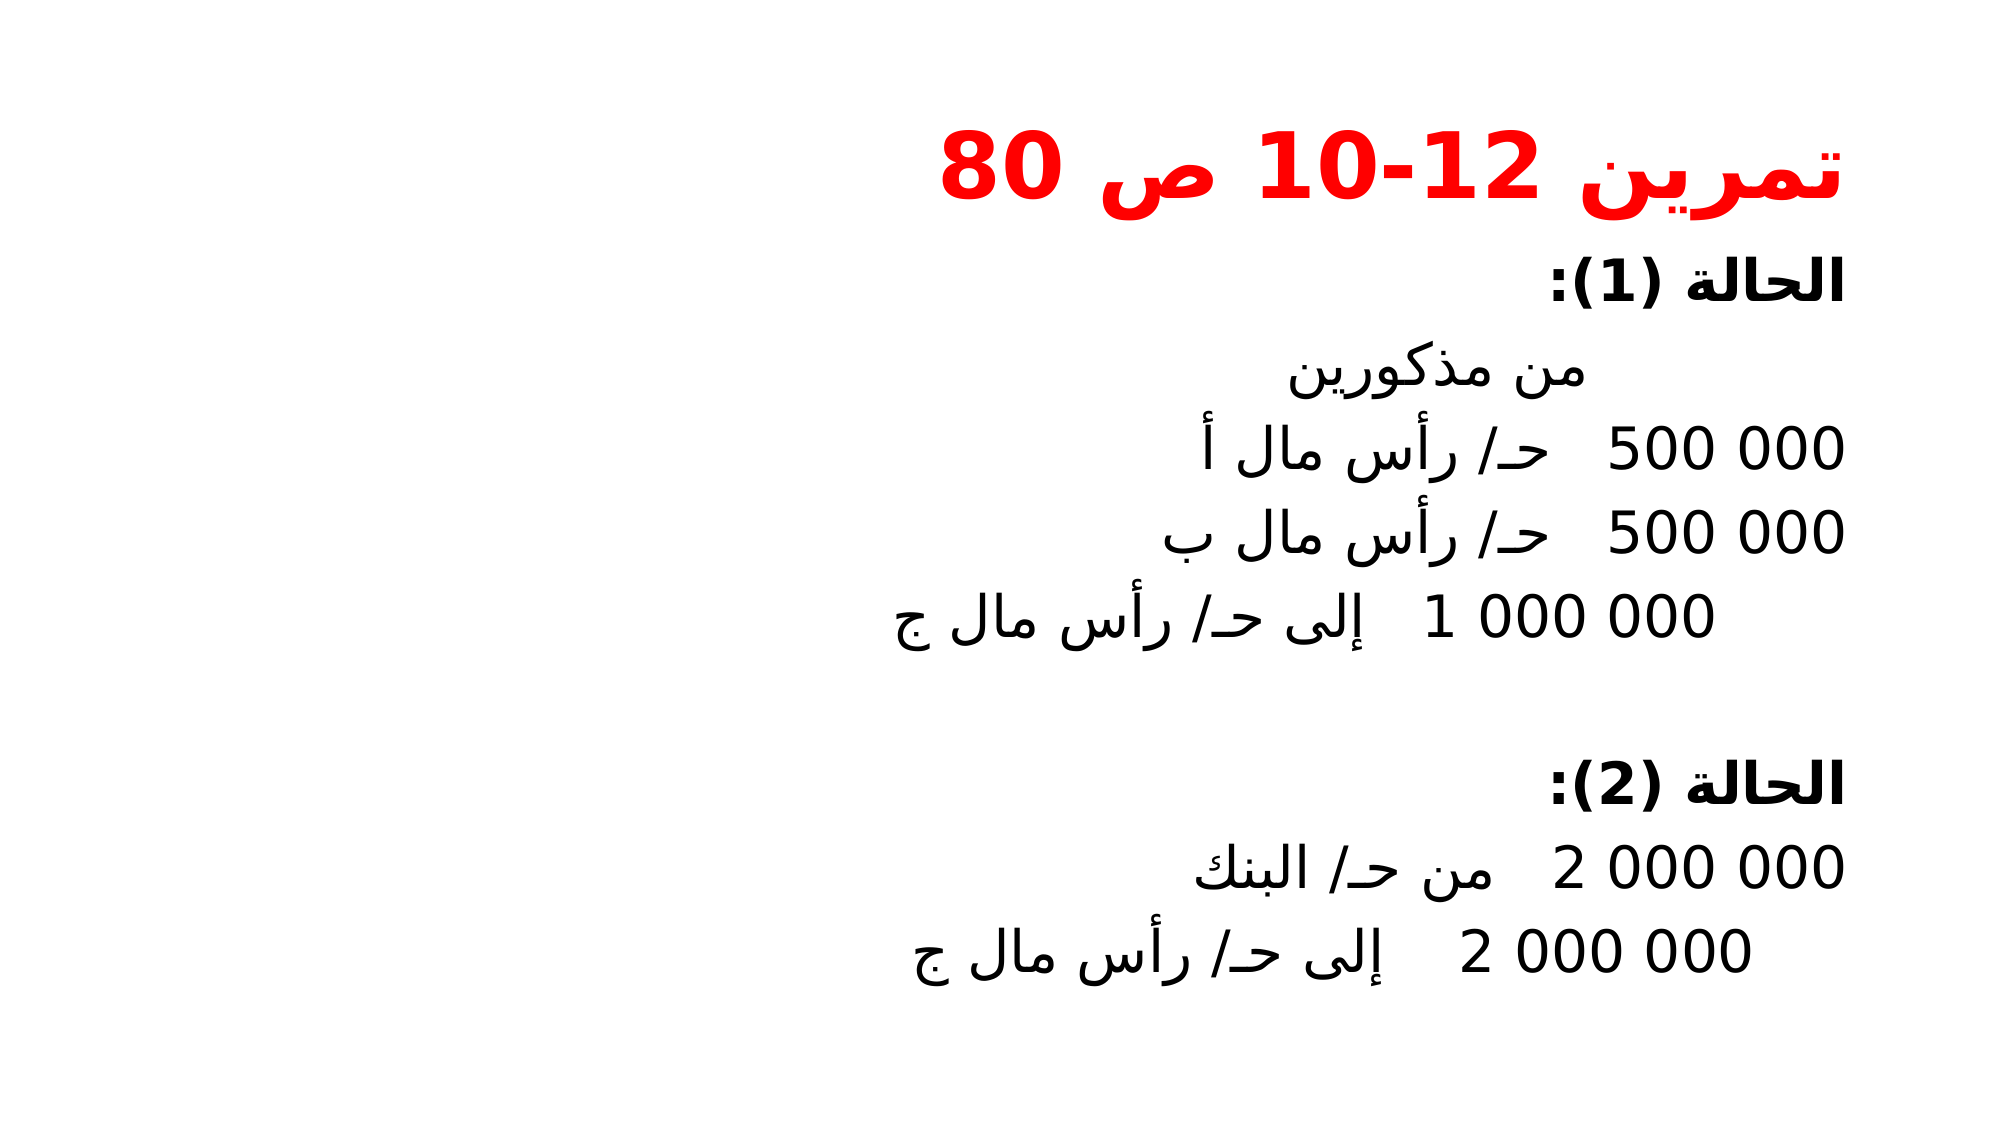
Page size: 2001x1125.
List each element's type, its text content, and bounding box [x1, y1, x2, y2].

title تمرين 12-10 ص 80 [137, 59, 1863, 244]
list الحالة (1): من مذكورين 000 500 حـ/ رأس مال أ 000 500 حـ/ رأس مال ب 000 000 1 إلى حـ/ رأس مال ج الحالة (2): 000 000 2 من حـ/ البنك 000 000 2 إلى حـ/ رأس مال ج [137, 244, 1863, 1014]
